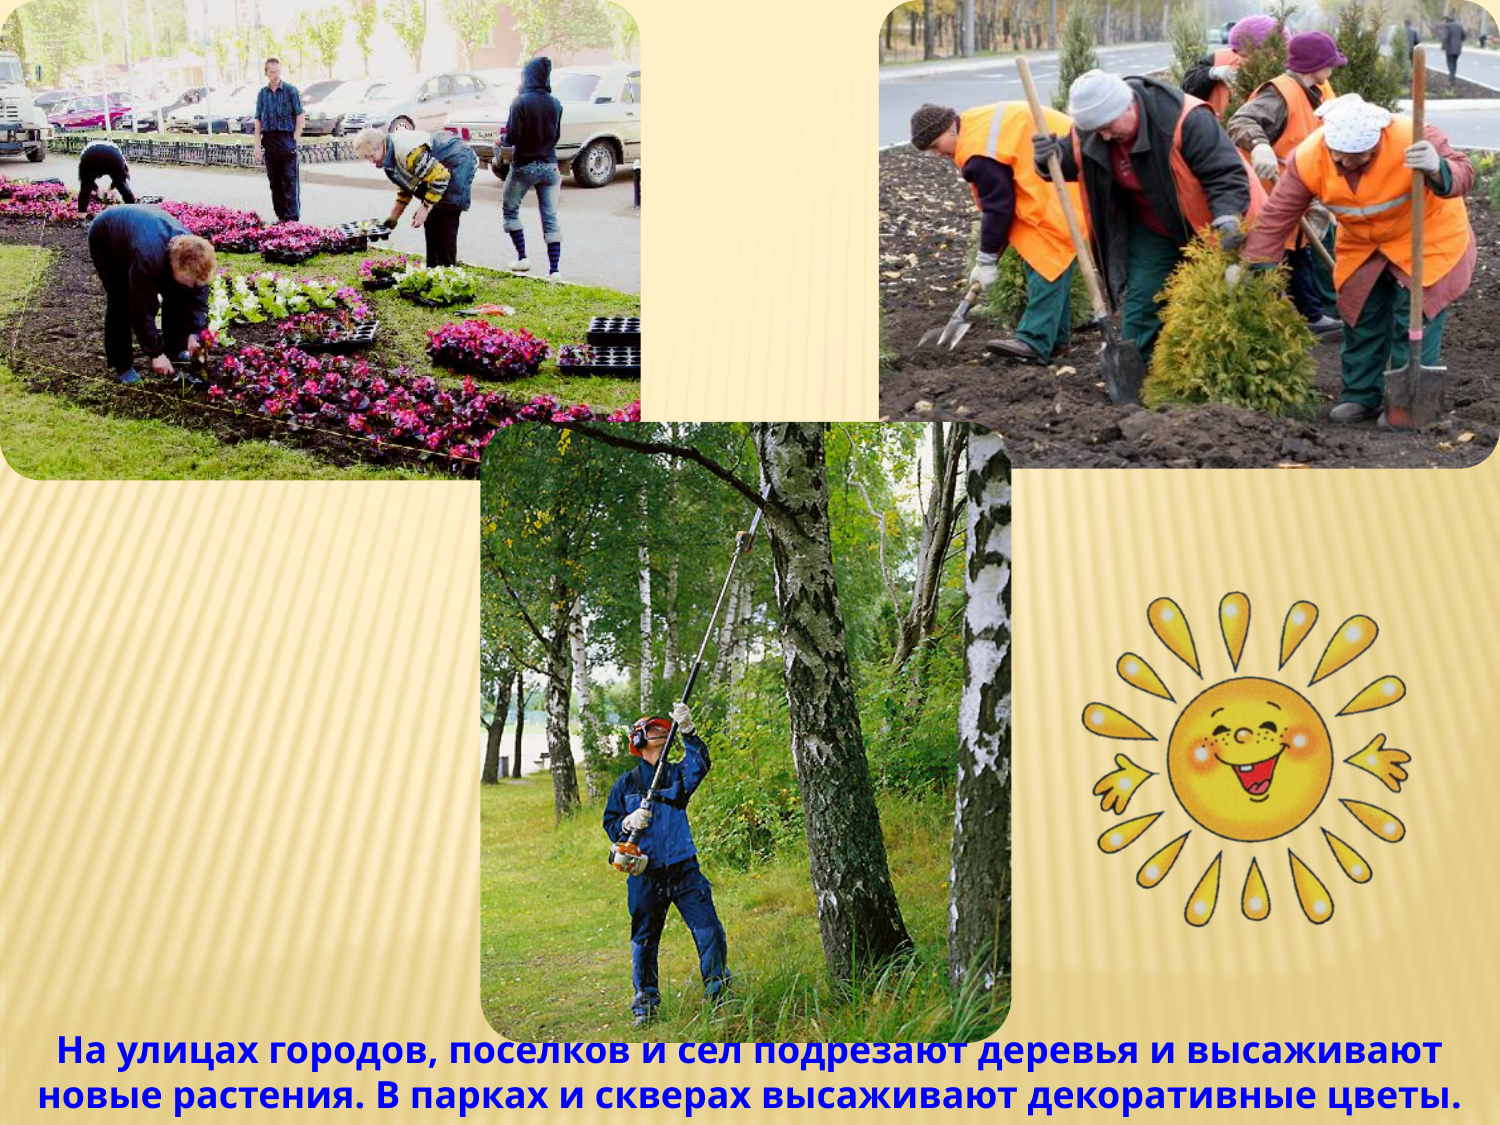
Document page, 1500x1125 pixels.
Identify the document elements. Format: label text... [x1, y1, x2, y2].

text_box На улицах городов, поселков и сел подрезают деревья и высаживают новые растения. В парках и скверах высаживают декоративные цветы. [0, 1018, 1500, 1124]
picture [0, 0, 1500, 1044]
picture [1042, 550, 1456, 967]
